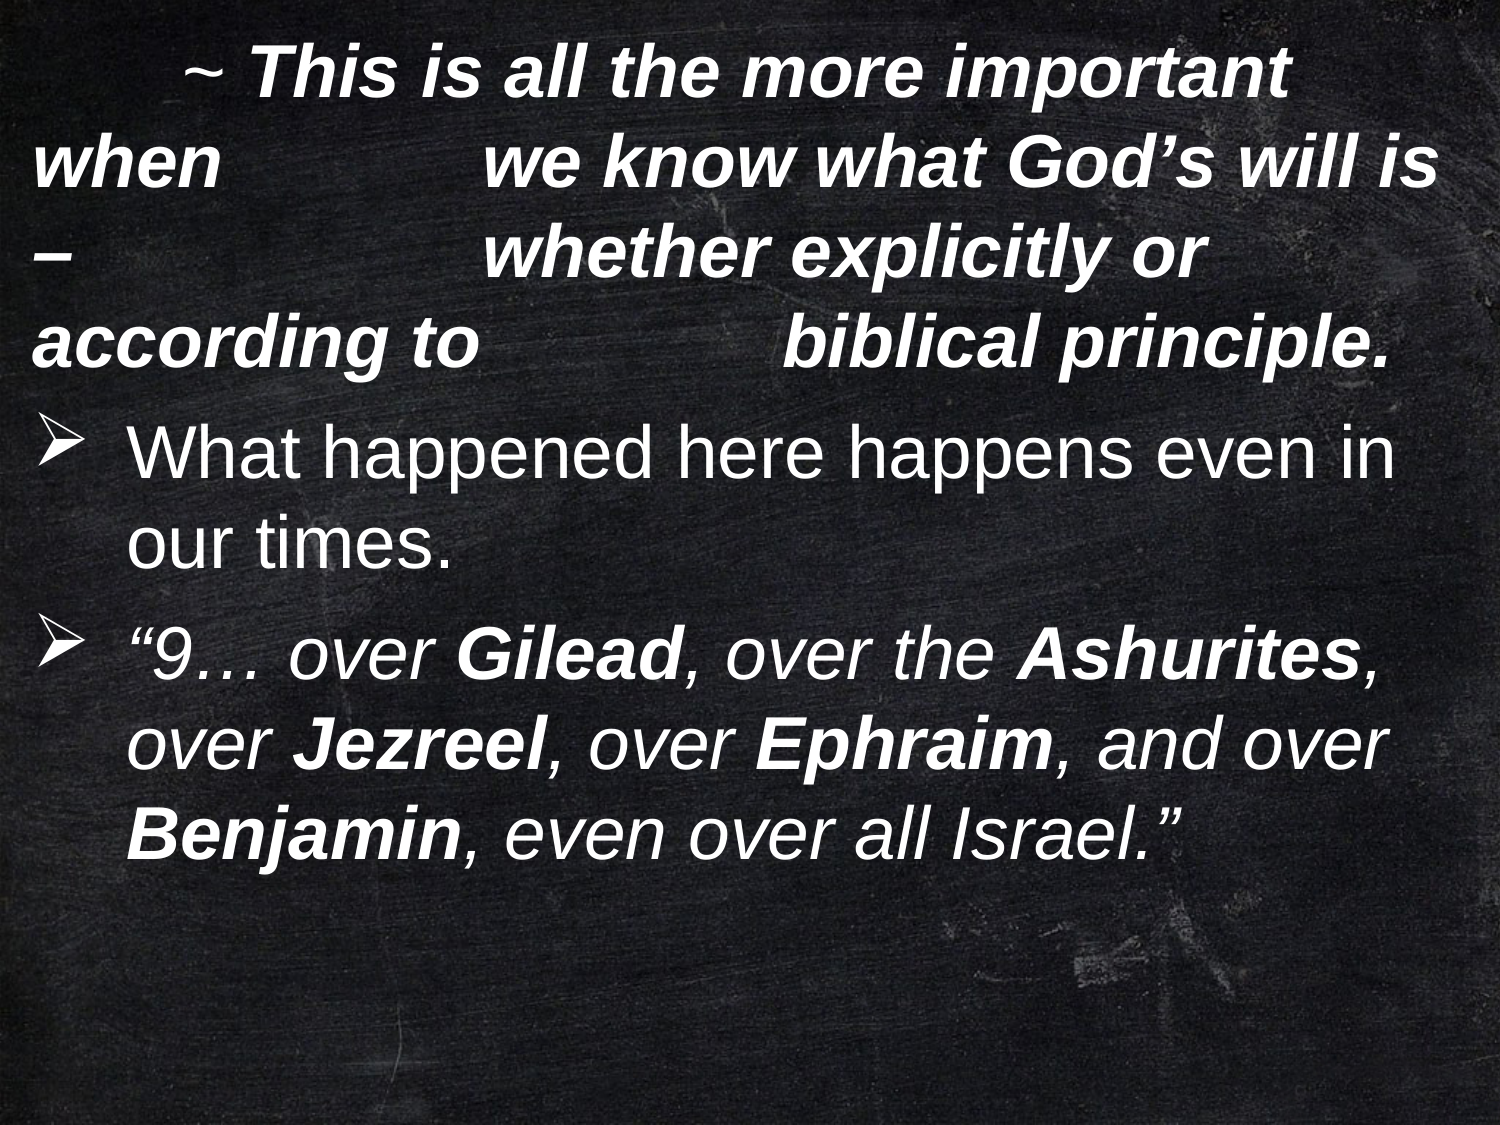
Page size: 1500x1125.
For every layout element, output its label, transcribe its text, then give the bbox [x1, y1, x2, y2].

subtitle ~ This is all the more important when we know what God’s will is – whether explicitly or according to biblical principle. What happened here happens even in our times. “9… over Gilead, over the Ashurites, over Jezreel, over Ephraim, and over Benjamin, even over all Israel.” [17, 15, 1483, 1107]
picture [0, 0, 1500, 1125]
